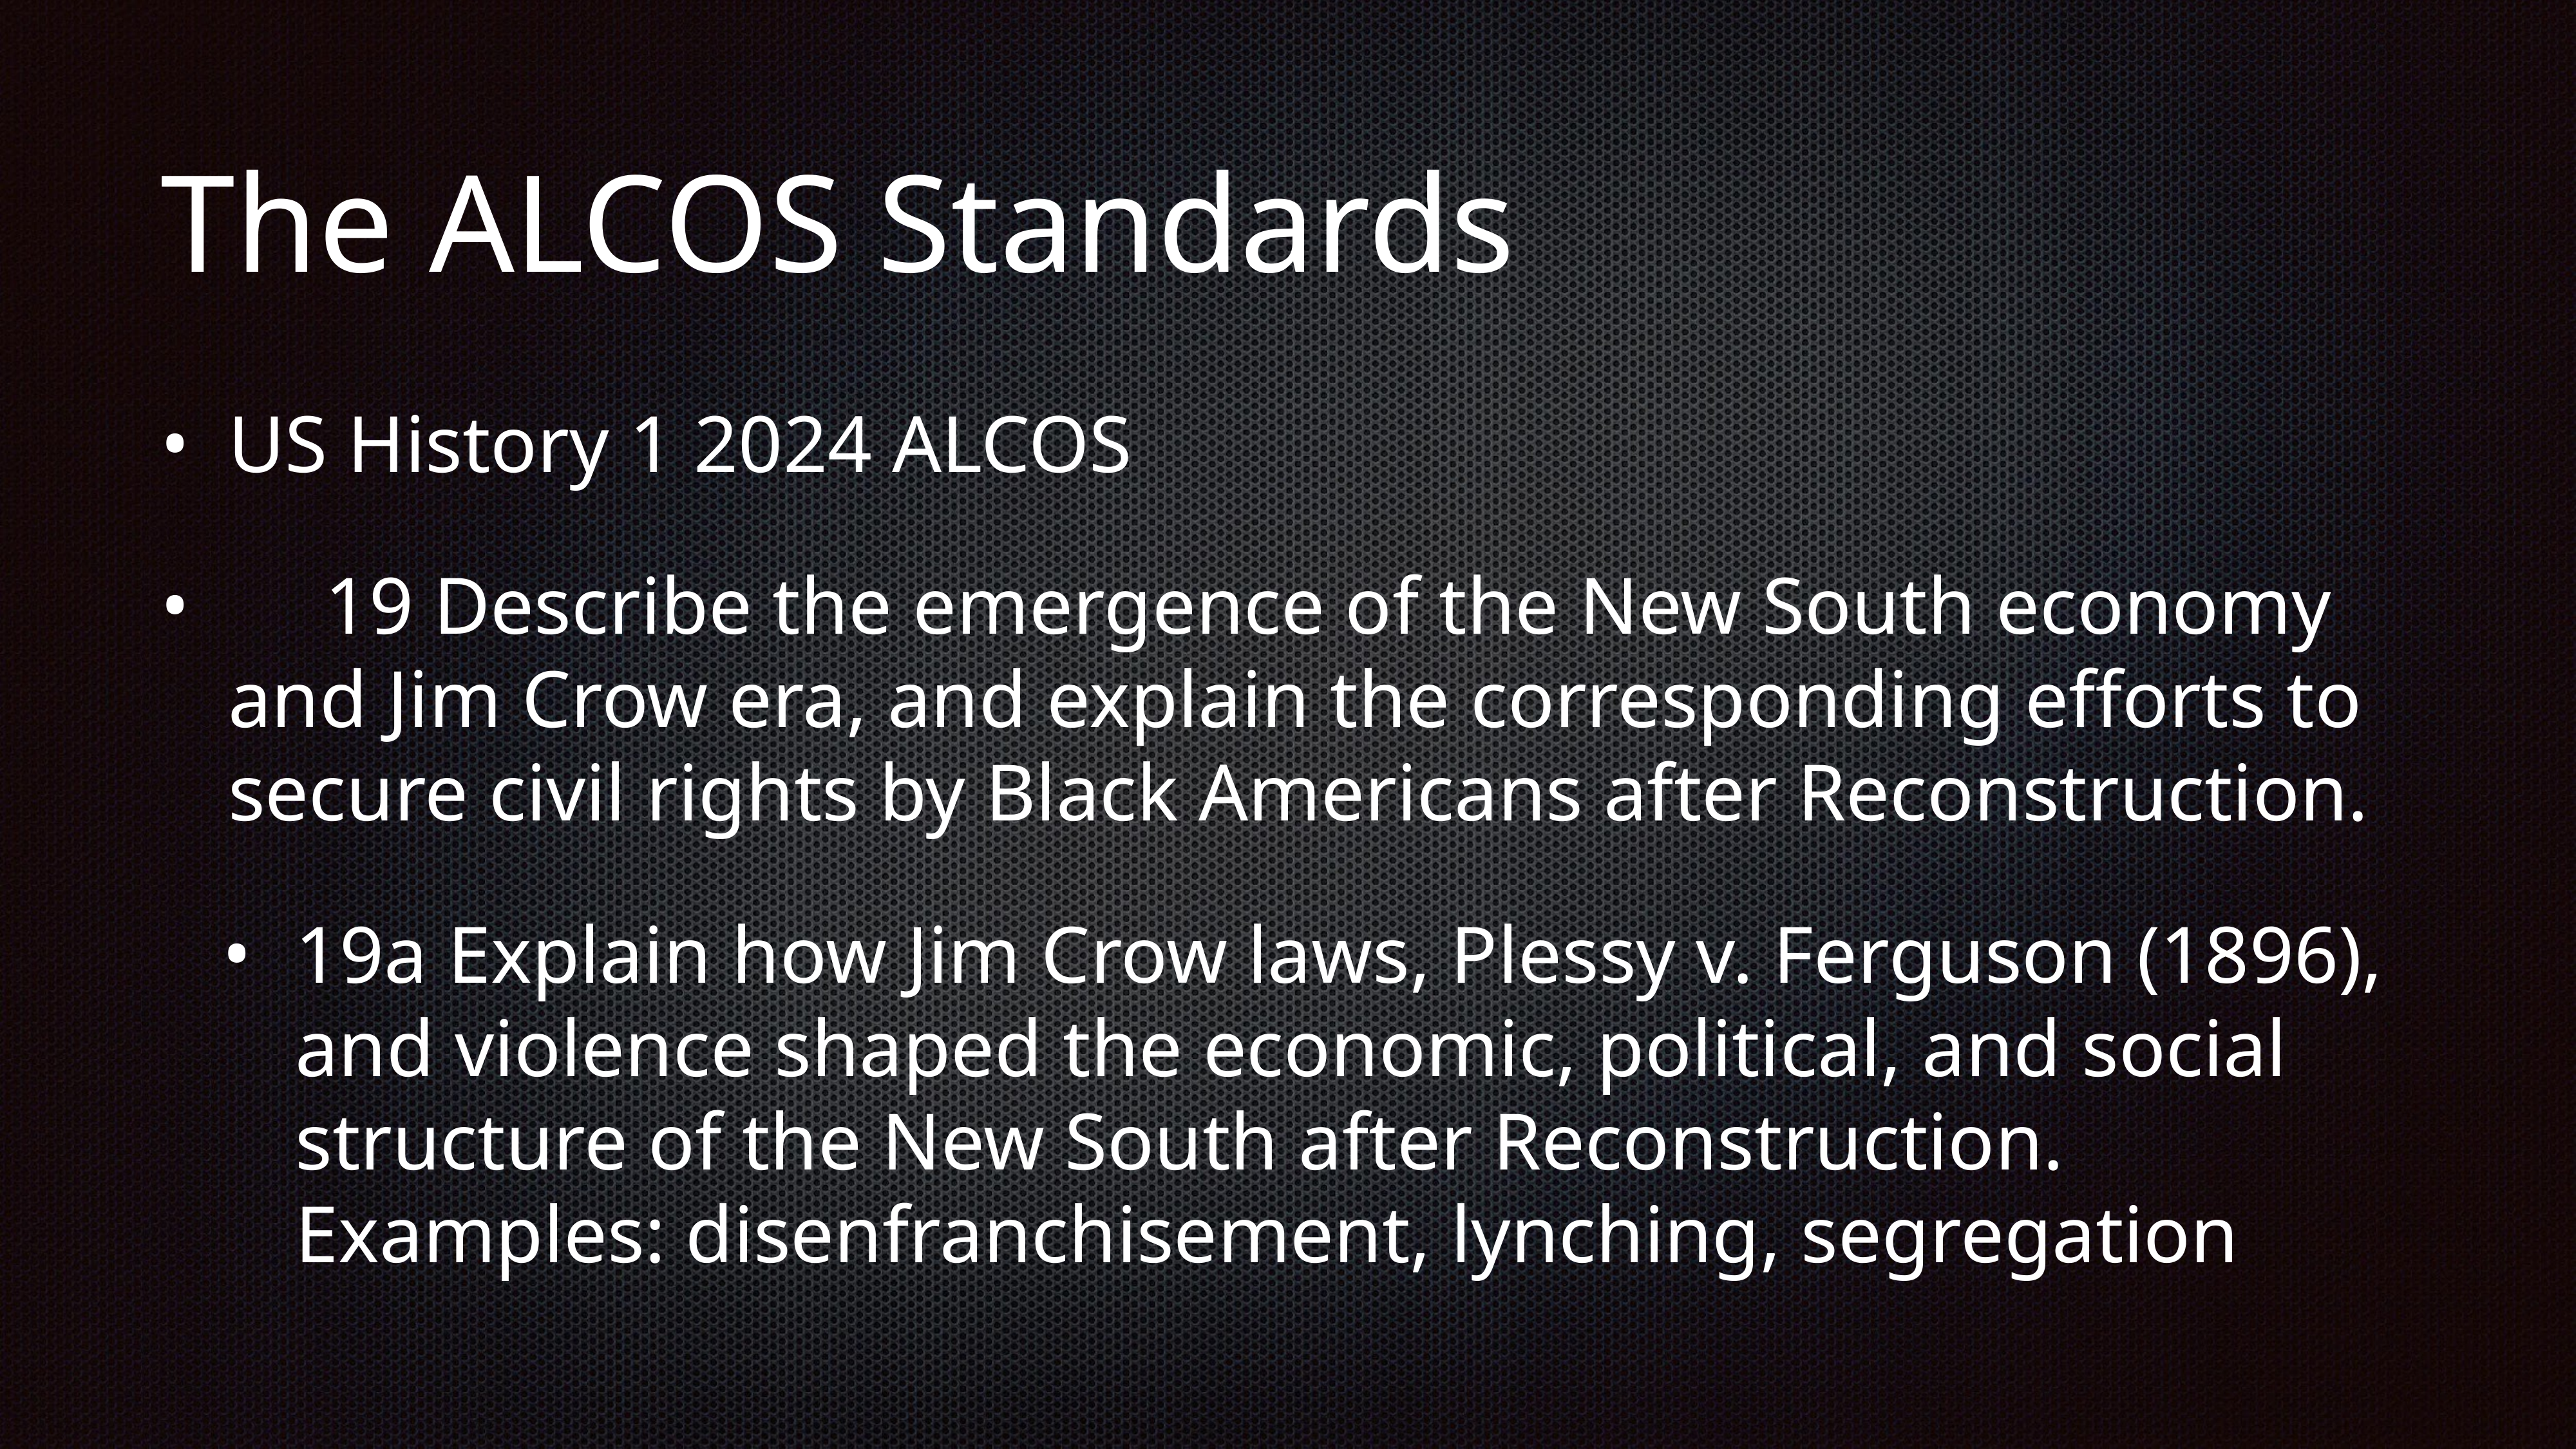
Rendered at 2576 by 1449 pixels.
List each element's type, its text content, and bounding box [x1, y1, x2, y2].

picture [0, 0, 2576, 1449]
title The ALCOS Standards [155, 37, 2421, 400]
list US History 1 2024 ALCOS 19 Describe the emergence of the New South economy and Jim Crow era, and explain the corresponding efforts to secure civil rights by Black Americans after Reconstruction. 19a Explain how Jim Crow laws, Plessy v. Ferguson (1896), and violence shaped the economic, political, and social structure of the New South after Reconstruction. Examples: disenfranchisement, lynching, segregation [155, 412, 2421, 1262]
